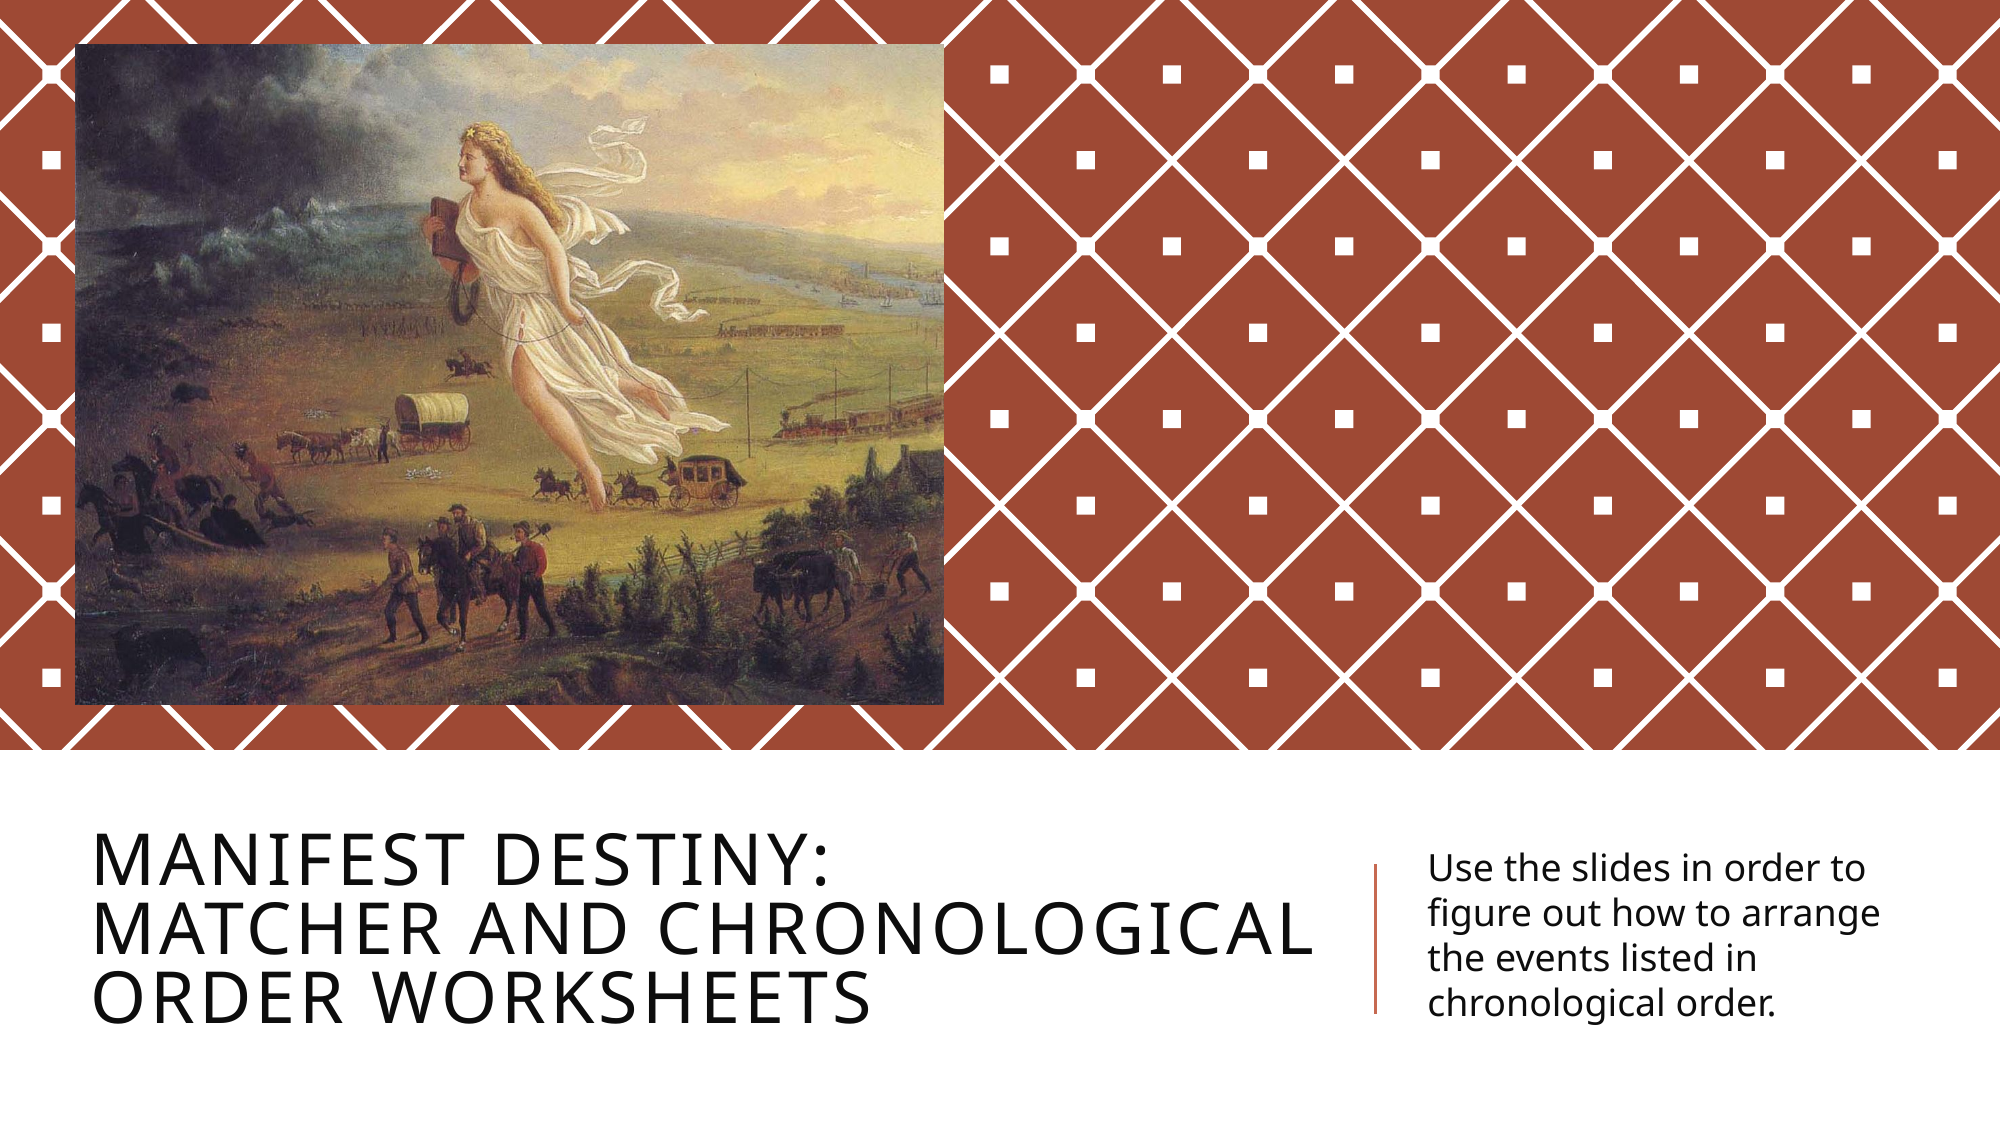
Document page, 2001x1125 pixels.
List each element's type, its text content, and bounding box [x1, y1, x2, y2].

subtitle Use the slides in order to figure out how to arrange the events listed in chronological order. [1412, 813, 1938, 1054]
picture [74, 43, 944, 705]
title Manifest Destiny: Matcher and Chronological Order worksheets [75, 813, 1350, 1054]
